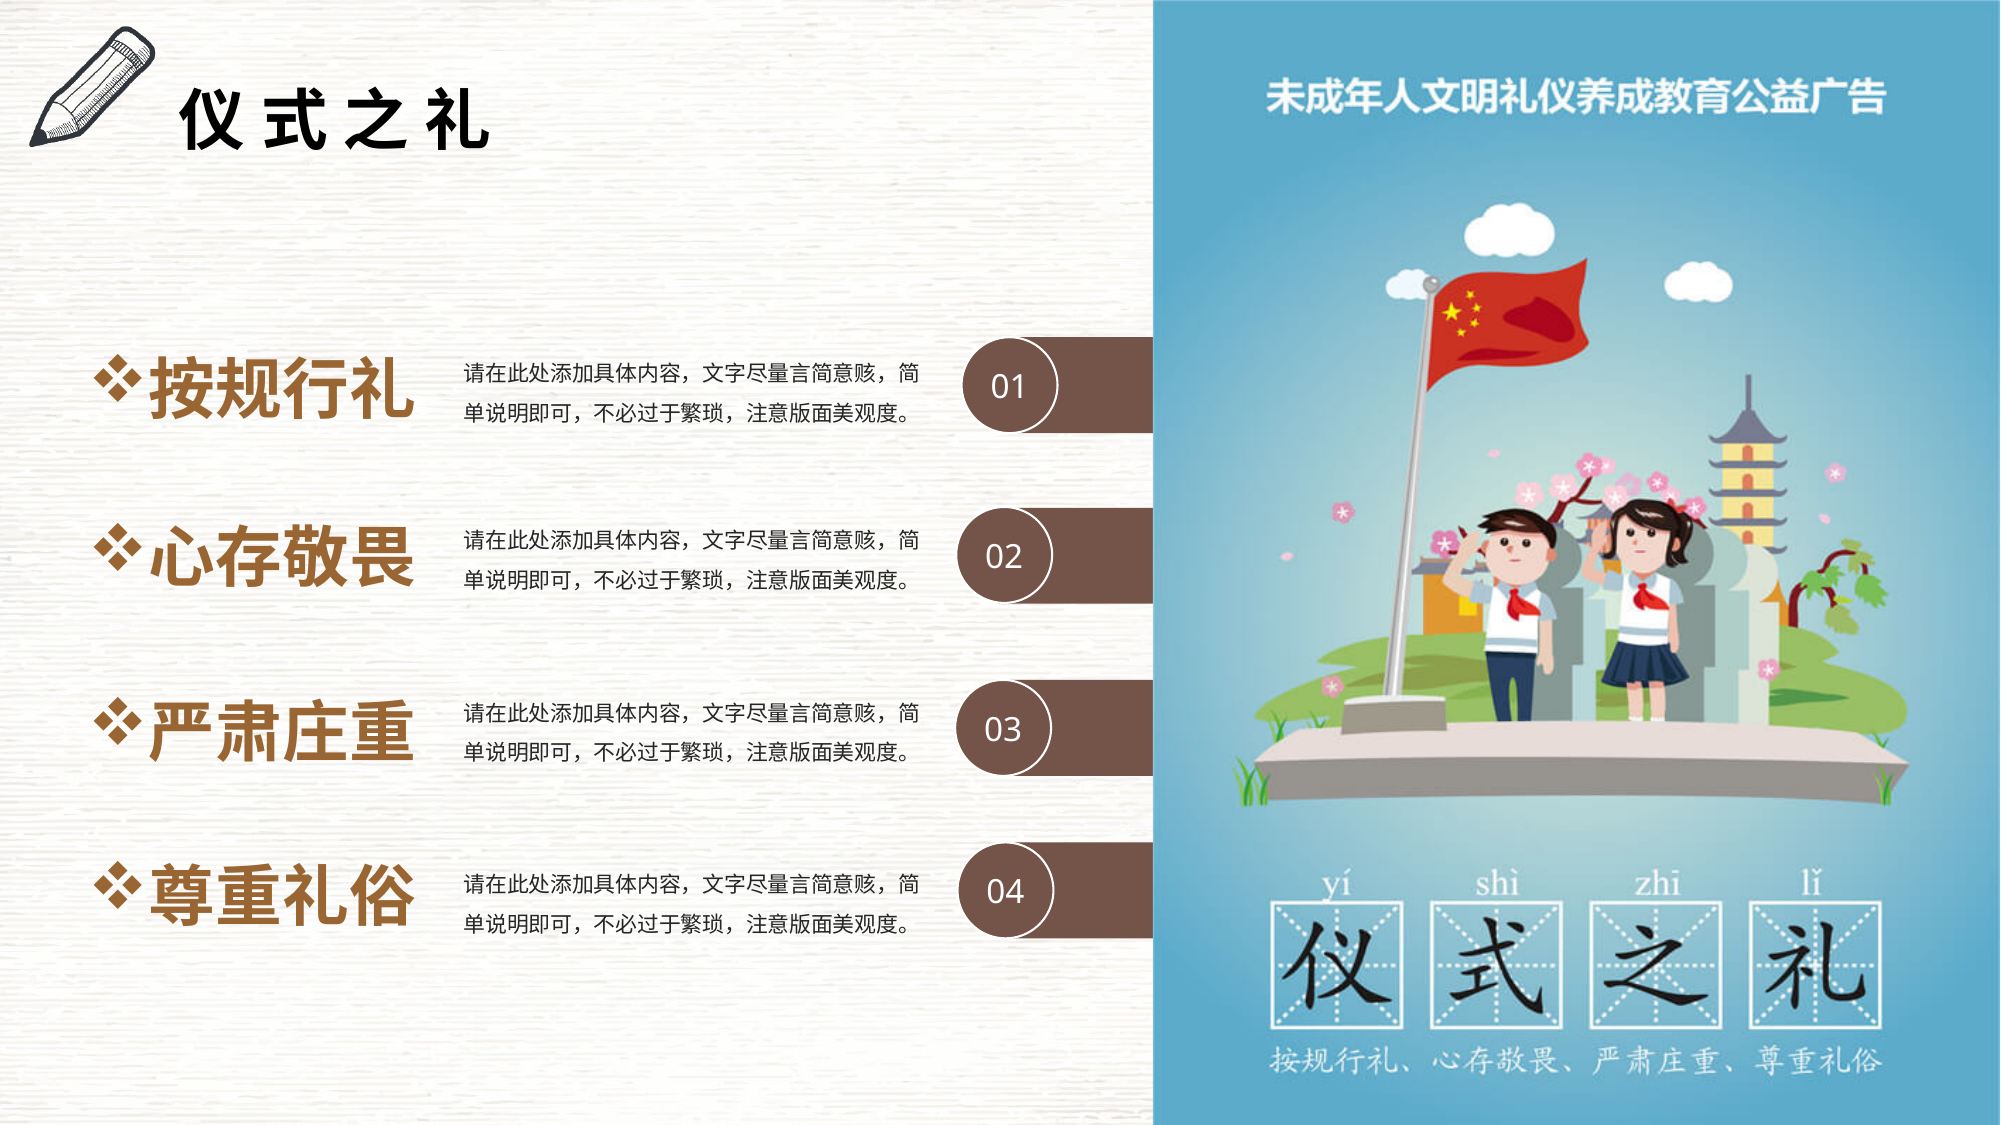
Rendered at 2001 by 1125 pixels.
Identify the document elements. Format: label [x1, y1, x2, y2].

text_box [955, 337, 1152, 939]
picture [0, 0, 2000, 1125]
